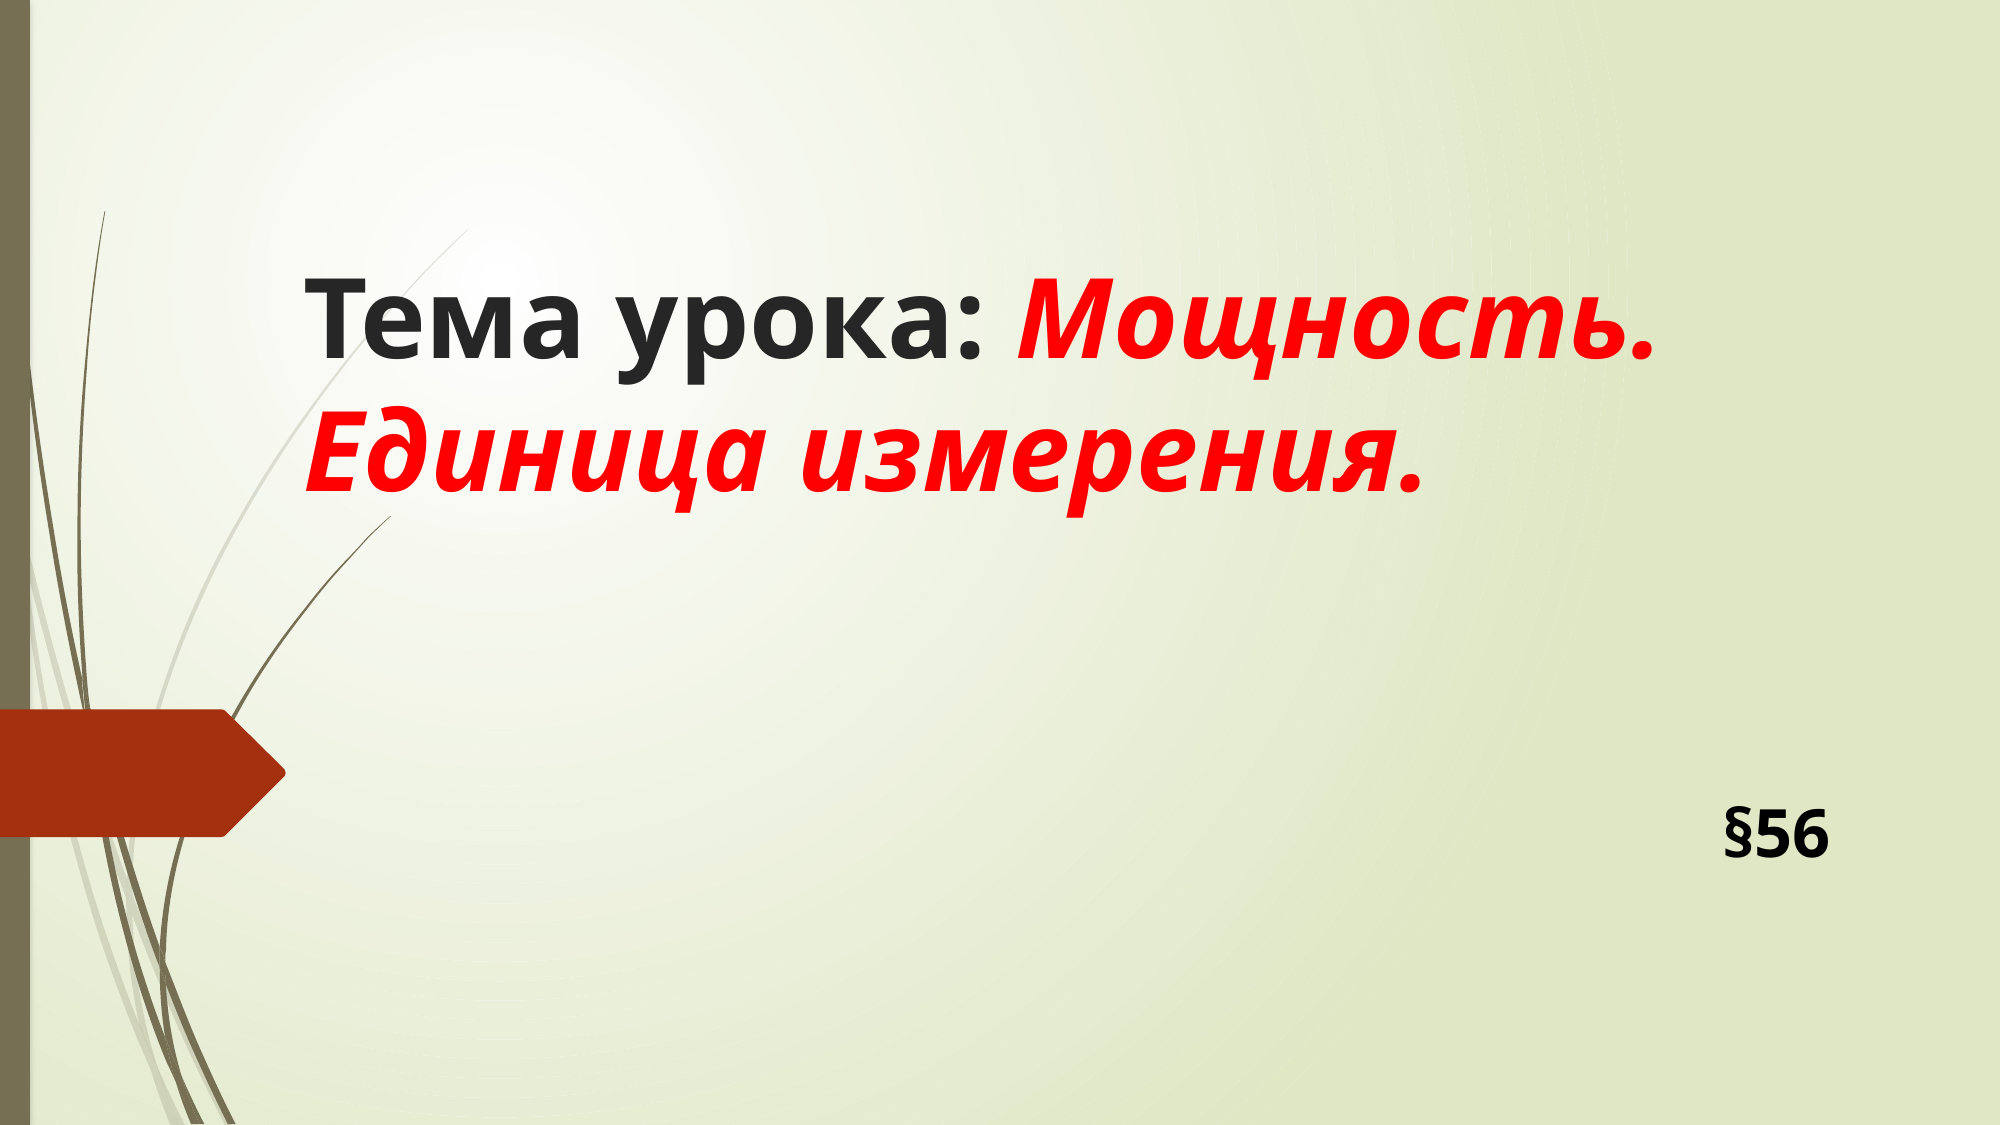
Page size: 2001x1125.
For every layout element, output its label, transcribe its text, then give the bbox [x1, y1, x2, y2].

subtitle §56 [1707, 783, 1888, 969]
title Тема урока: Мощность. Единица измерения. [288, 237, 1864, 522]
